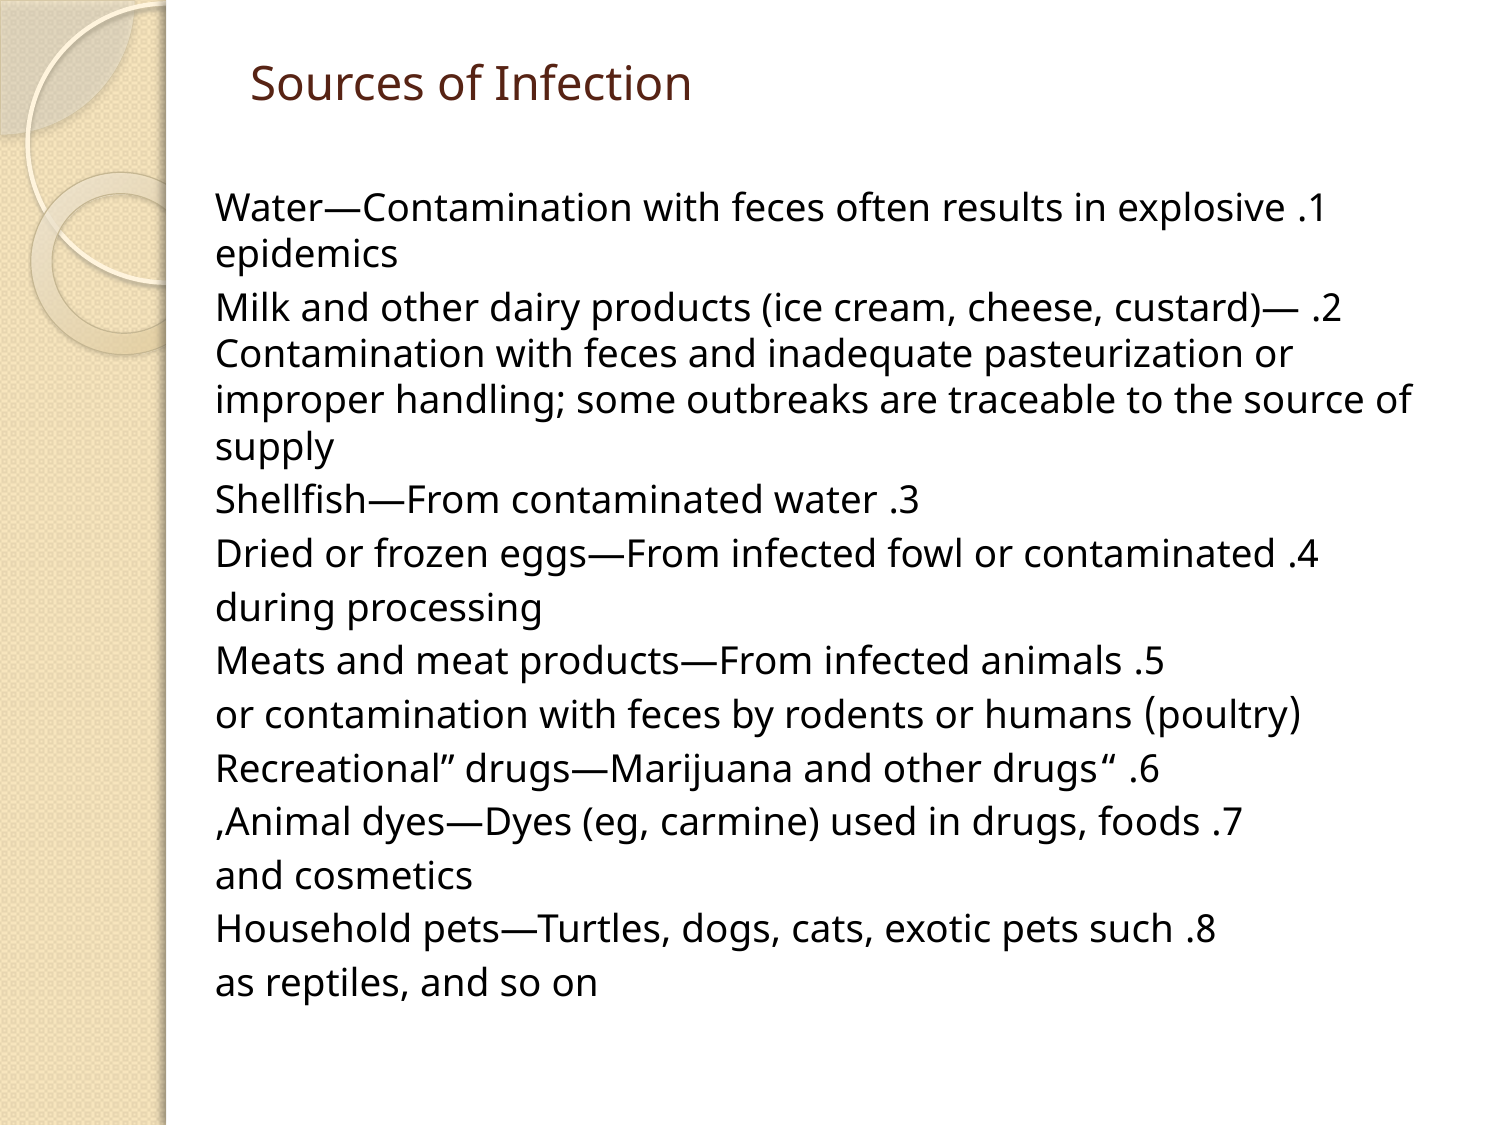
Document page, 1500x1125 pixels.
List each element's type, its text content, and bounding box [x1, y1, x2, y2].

title Sources of Infection [235, 45, 1466, 174]
list 1. Water—Contamination with feces often results in explosive epidemics 2. Milk and other dairy products (ice cream, cheese, custard)—Contamination with feces and inadequate pasteurization or improper handling; some outbreaks are traceable to the source of supply 3. Shellfish—From contaminated water 4. Dried or frozen eggs—From infected fowl or contaminated during processing 5. Meats and meat products—From infected animals (poultry) or contamination with feces by rodents or humans 6. “Recreational” drugs—Marijuana and other drugs 7. Animal dyes—Dyes (eg, carmine) used in drugs, foods, and cosmetics 8. Household pets—Turtles, dogs, cats, exotic pets such as reptiles, and so on [200, 174, 1500, 1025]
